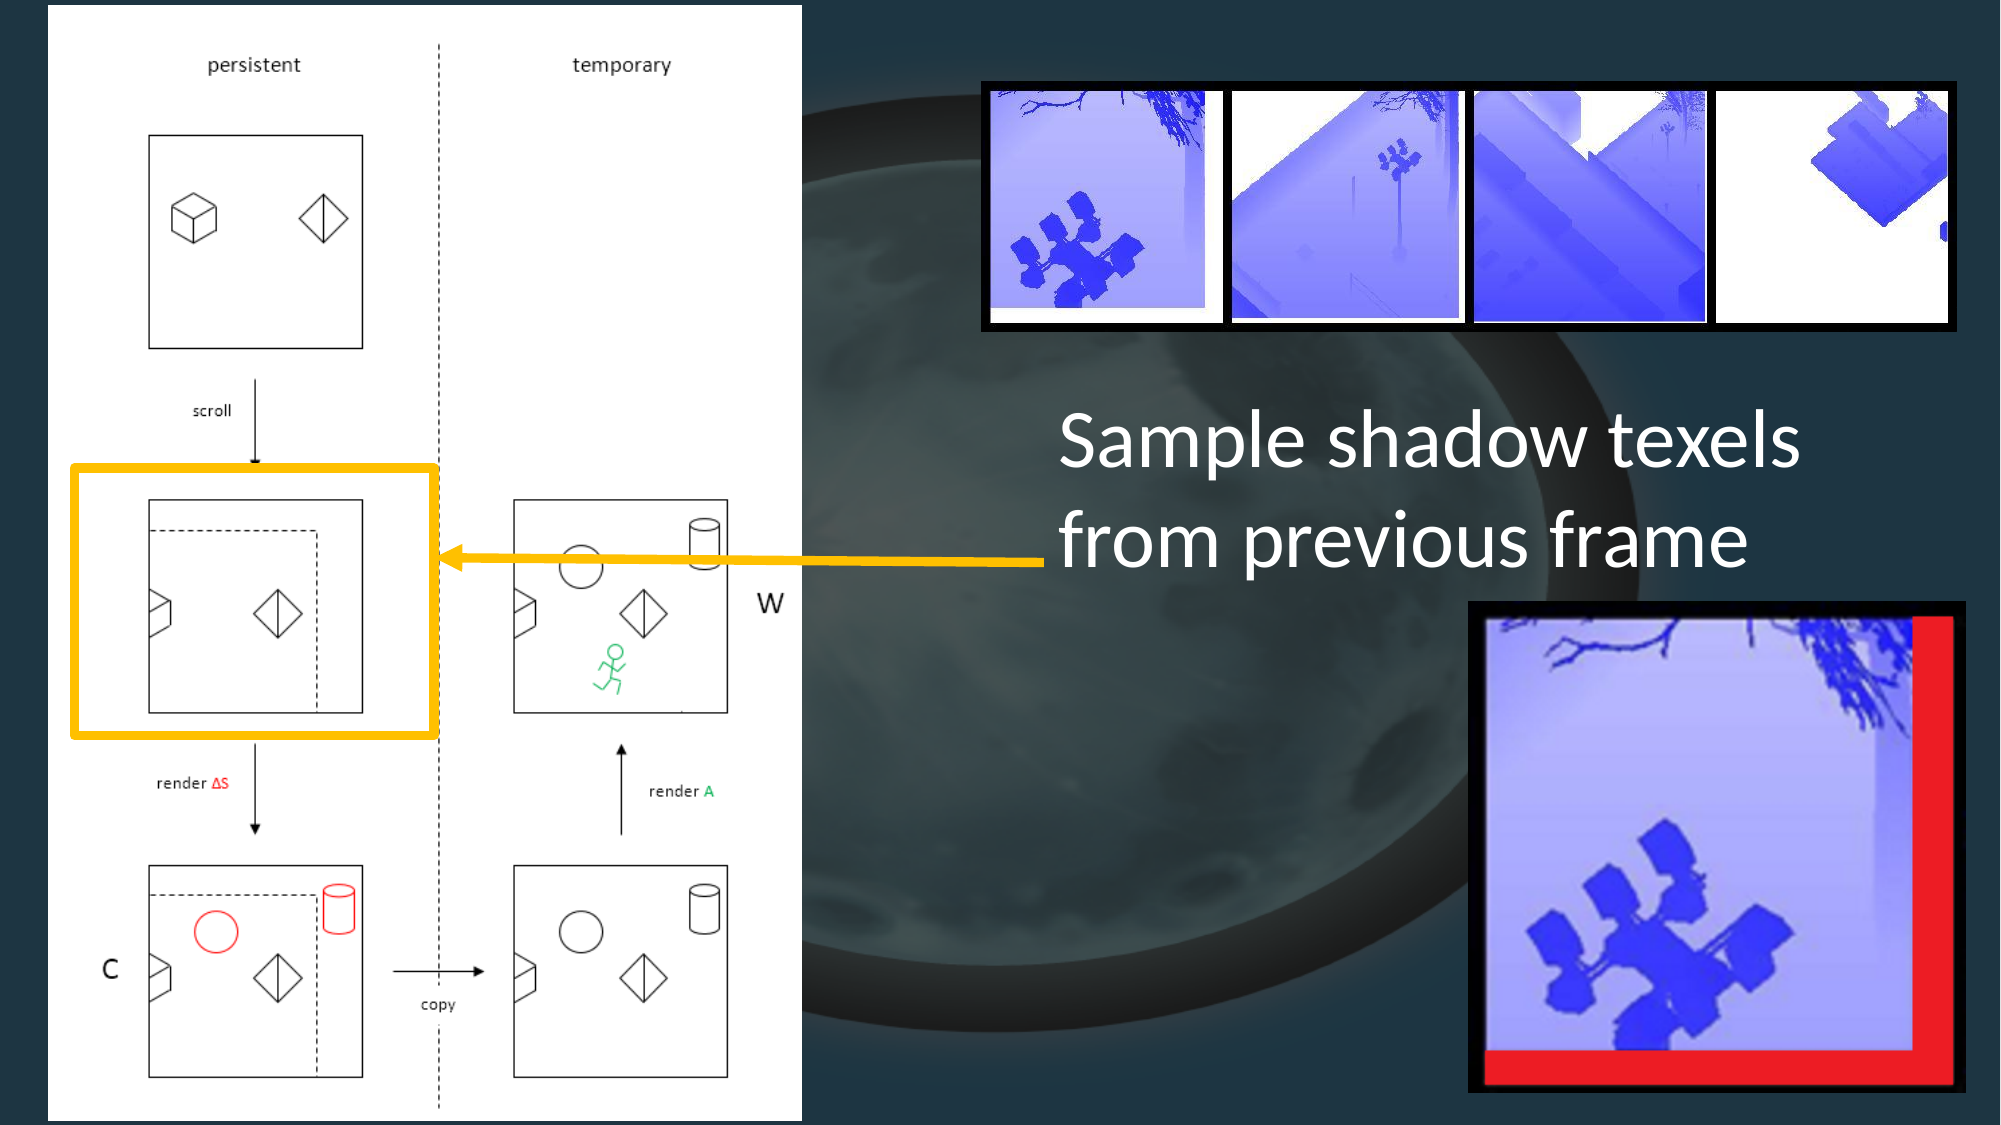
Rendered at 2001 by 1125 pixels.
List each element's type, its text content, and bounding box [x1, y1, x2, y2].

text_box Sample shadow texels from previous frame [1043, 376, 1957, 592]
picture [0, 0, 2001, 1125]
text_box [434, 557, 1044, 563]
